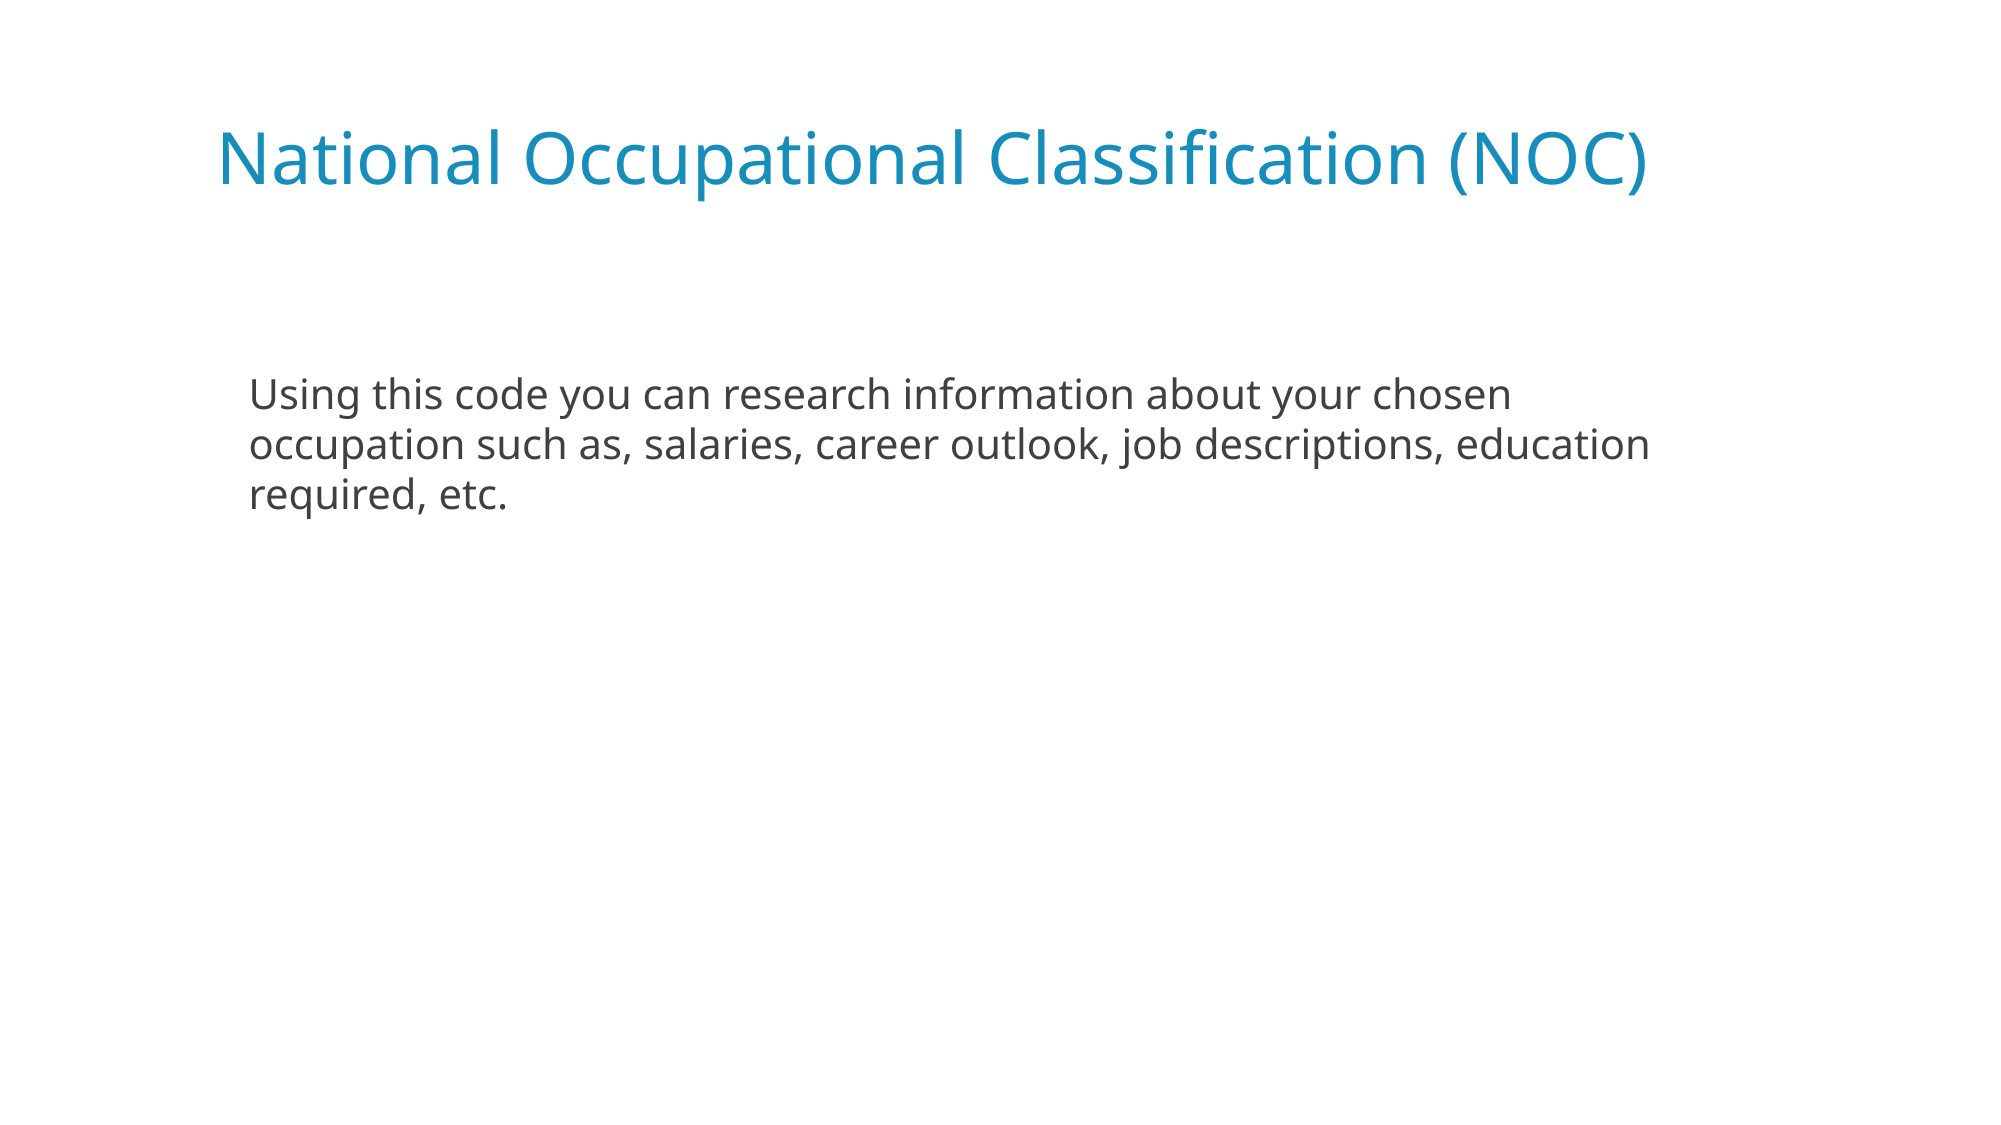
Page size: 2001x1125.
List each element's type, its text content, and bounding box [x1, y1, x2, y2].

title National Occupational Classification (NOC) [201, 105, 1664, 316]
list Using this code you can research information about your chosen occupation such as, salaries, career outlook, job descriptions, education required, etc. [233, 359, 1697, 980]
